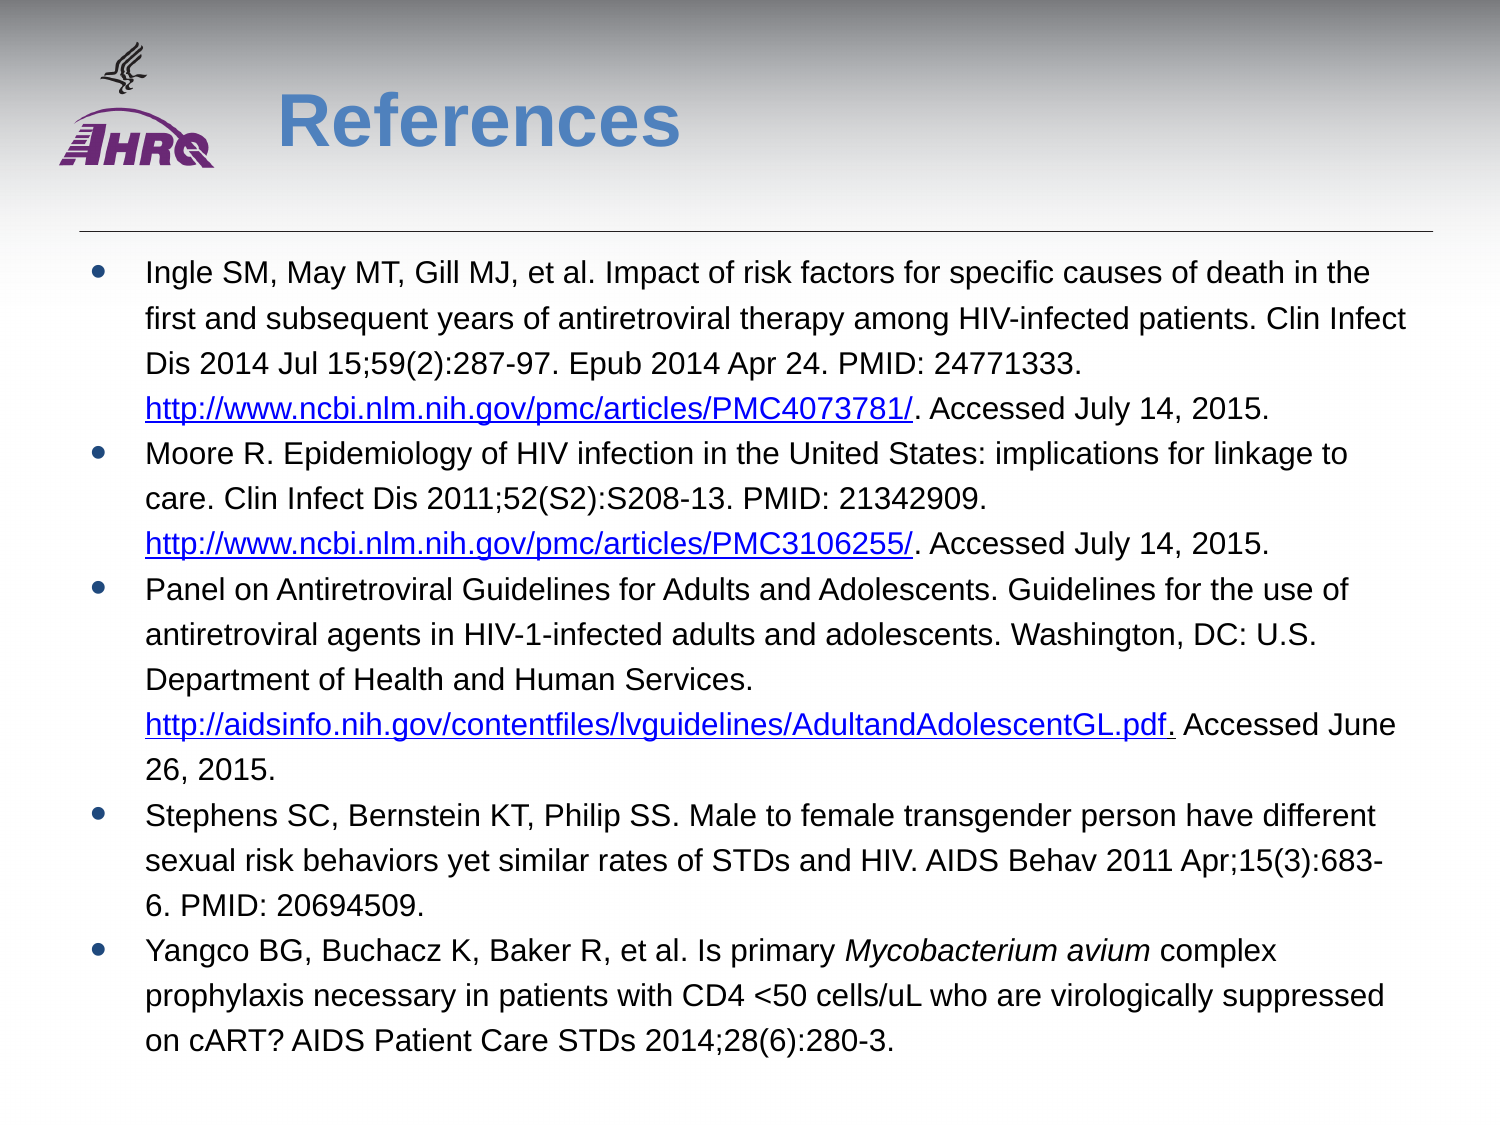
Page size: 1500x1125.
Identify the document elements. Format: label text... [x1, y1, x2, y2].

picture [0, 0, 1500, 1125]
title References [262, 45, 1425, 188]
list Ingle SM, May MT, Gill MJ, et al. Impact of risk factors for specific causes of death in the first and subsequent years of antiretroviral therapy among HIV-infected patients. Clin Infect Dis 2014 Jul 15;59(2):287-97. Epub 2014 Apr 24. PMID: 24771333. http://www.ncbi.nlm.nih.gov/pmc/articles/PMC4073781/. Accessed July 14, 2015. Moore R. Epidemiology of HIV infection in the United States: implications for linkage to care. Clin Infect Dis 2011;52(S2):S208-13. PMID: 21342909. http://www.ncbi.nlm.nih.gov/pmc/articles/PMC3106255/. Accessed July 14, 2015. Panel on Antiretroviral Guidelines for Adults and Adolescents. Guidelines for the use of antiretroviral agents in HIV-1-infected adults and adolescents. Washington, DC: U.S. Department of Health and Human Services. http://aidsinfo.nih.gov/contentfiles/lvguidelines/AdultandAdolescentGL.pdf. Accessed June 26, 2015. Stephens SC, Bernstein KT, Philip SS. Male to female transgender person have different sexual risk behaviors yet similar rates of STDs and HIV. AIDS Behav 2011 Apr;15(3):683-6. PMID: 20694509. Yangco BG, Buchacz K, Baker R, et al. Is primary Mycobacterium avium complex prophylaxis necessary in patients with CD4 <50 cells/uL who are virologically suppressed on cART? AIDS Patient Care STDs 2014;28(6):280-3. [75, 237, 1425, 1075]
